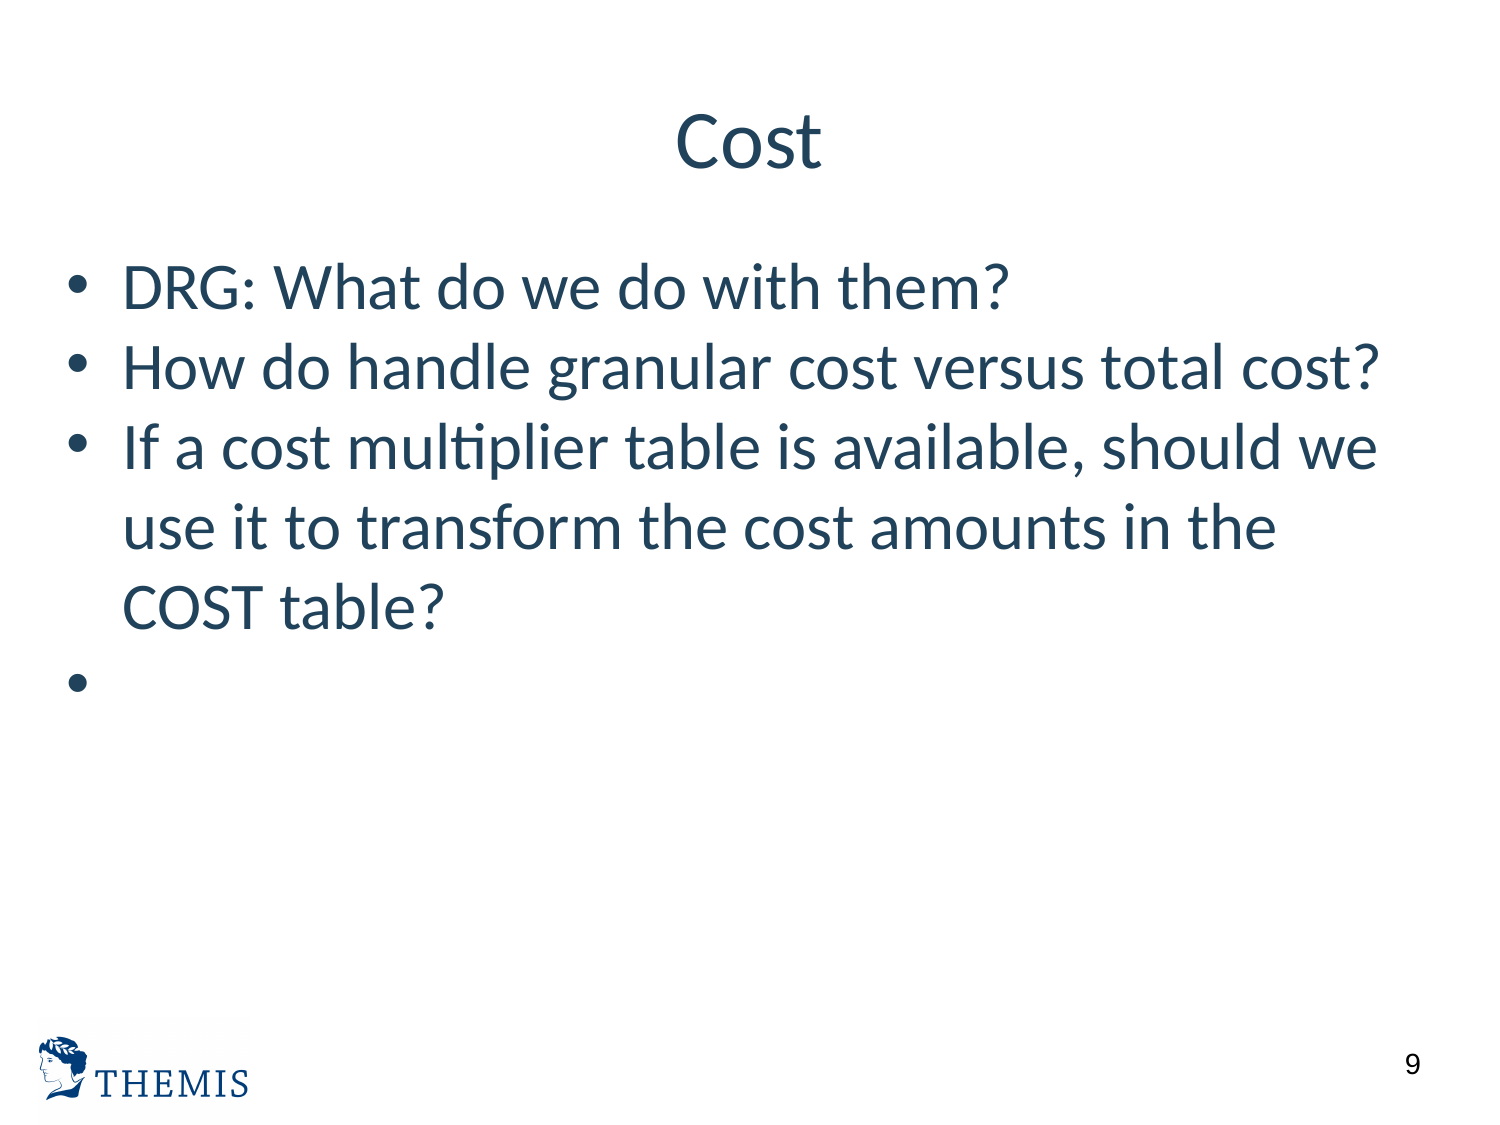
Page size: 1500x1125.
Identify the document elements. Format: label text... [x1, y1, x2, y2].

slide_number 9 [1389, 1019, 1480, 1106]
title Cost [51, 72, 1449, 199]
picture [37, 1017, 250, 1125]
list DRG: What do we do with them? How do handle granular cost versus total cost? If a cost multiplier table is available, should we use it to transform the cost amounts in the COST table? [51, 227, 1449, 975]
